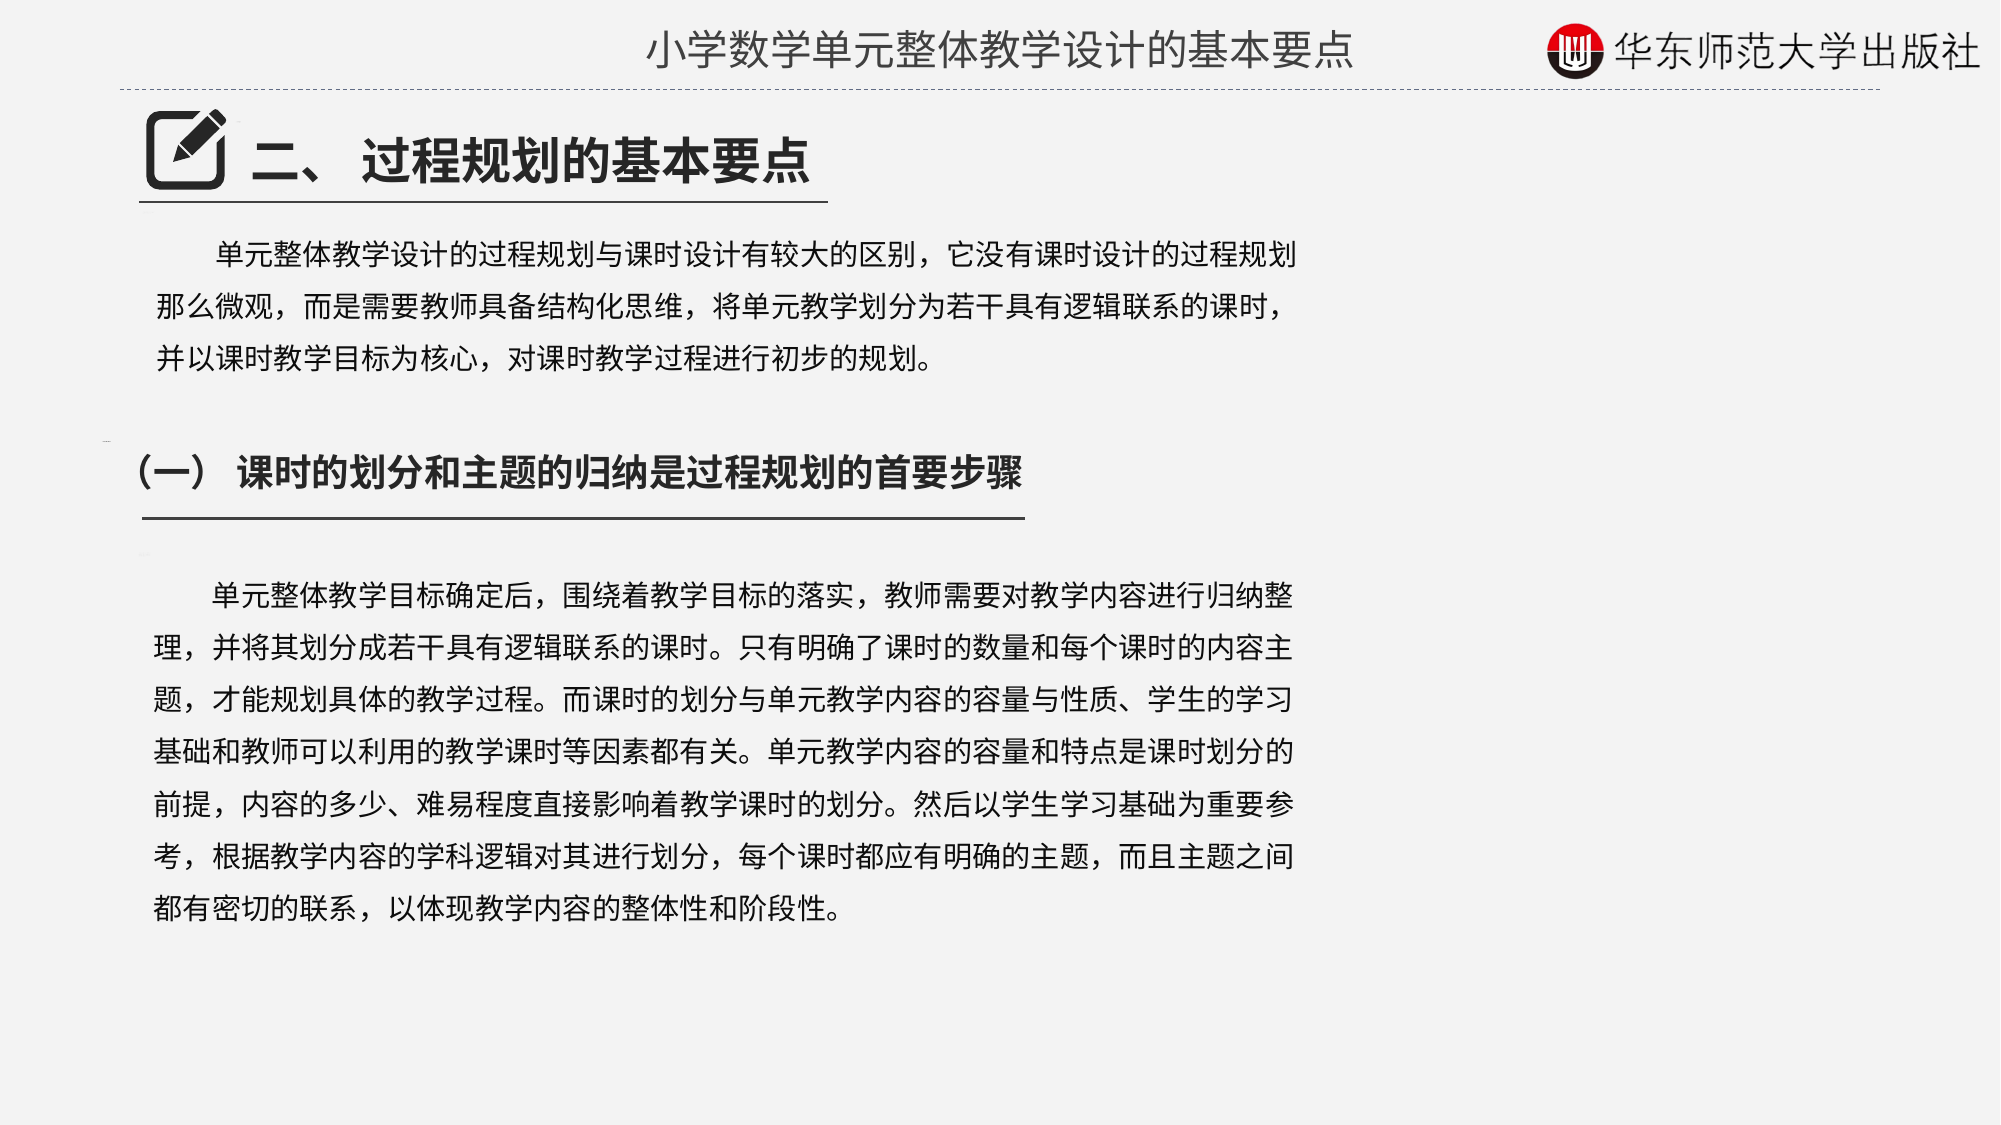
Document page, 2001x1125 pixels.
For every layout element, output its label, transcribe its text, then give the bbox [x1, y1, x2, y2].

text_box （一） 课时的划分和主题的归纳是过程规划的首要步骤 [101, 441, 1145, 502]
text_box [1536, 13, 1989, 83]
text_box [146, 111, 225, 190]
text_box 二、 过程规划的基本要点 [235, 121, 1336, 197]
text_box 单元整体教学目标确定后，围绕着教学目标的落实，教师需要对教学内容进行归纳整理，并将其划分成若干具有逻辑联系的课时。只有明确了课时的数量和每个课时的内容主题，才能规划具体的教学过程。而课时的划分与单元教学内容的容量与性质、学生的学习基础和教师可以利用的教学课时等因素都有关。单元教学内容的容量和特点是课时划分的前提，内容的多少、难易程度直接影响着教学课时的划分。然后以学生学习基础为重要参考，根据教学内容的学科逻辑对其进行划分，每个课时都应有明确的主题，而且主题之间都有密切的联系，以体现教学内容的整体性和阶段性。 [138, 553, 1320, 933]
text_box 单元整体教学设计的过程规划与课时设计有较大的区别，它没有课时设计的过程规划那么微观，而是需要教师具备结构化思维，将单元教学划分为若干具有逻辑联系的课时，并以课时教学目标为核心，对课时教学过程进行初步的规划。 [142, 212, 1320, 383]
text_box [208, 109, 227, 127]
text_box 小学数学单元整体教学设计的基本要点 [619, 23, 1381, 74]
